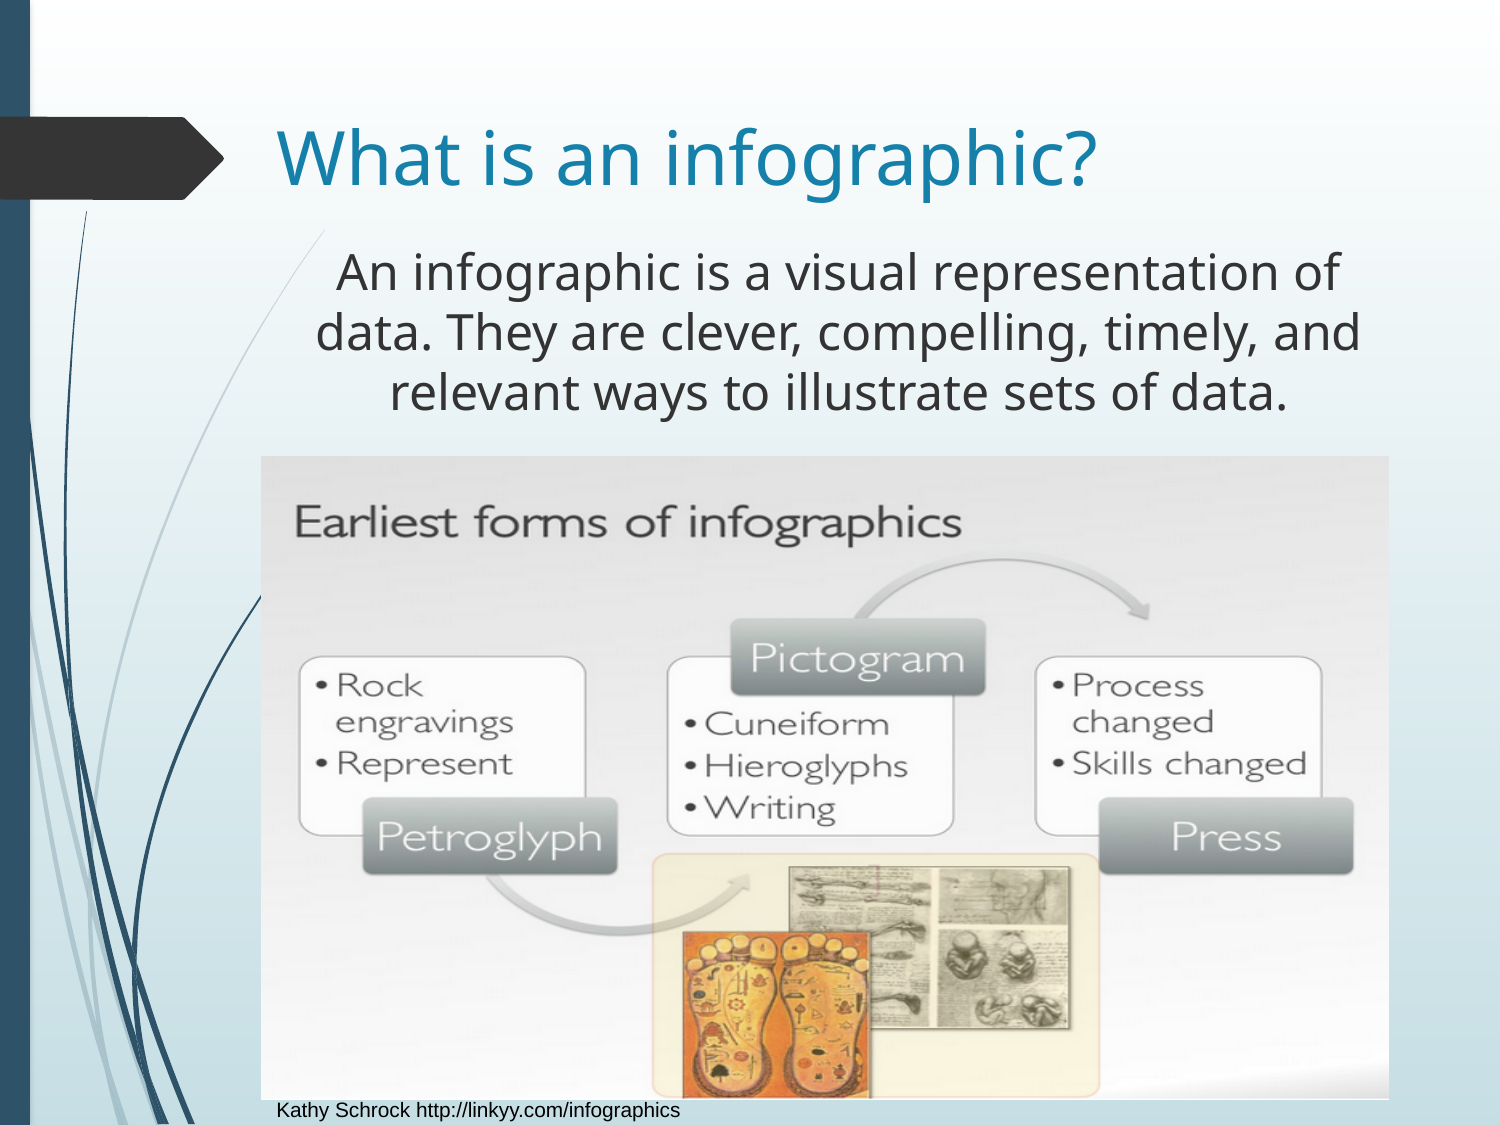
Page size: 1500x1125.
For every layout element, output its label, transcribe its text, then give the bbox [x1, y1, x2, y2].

title What is an infographic? [261, 102, 1400, 232]
text_box Kathy Schrock http://linkyy.com/infographics [261, 1108, 730, 1118]
list An infographic is a visual representation of data. They are clever, compelling, timely, and relevant ways to illustrate sets of data. [261, 232, 1418, 970]
picture [261, 455, 1389, 1101]
